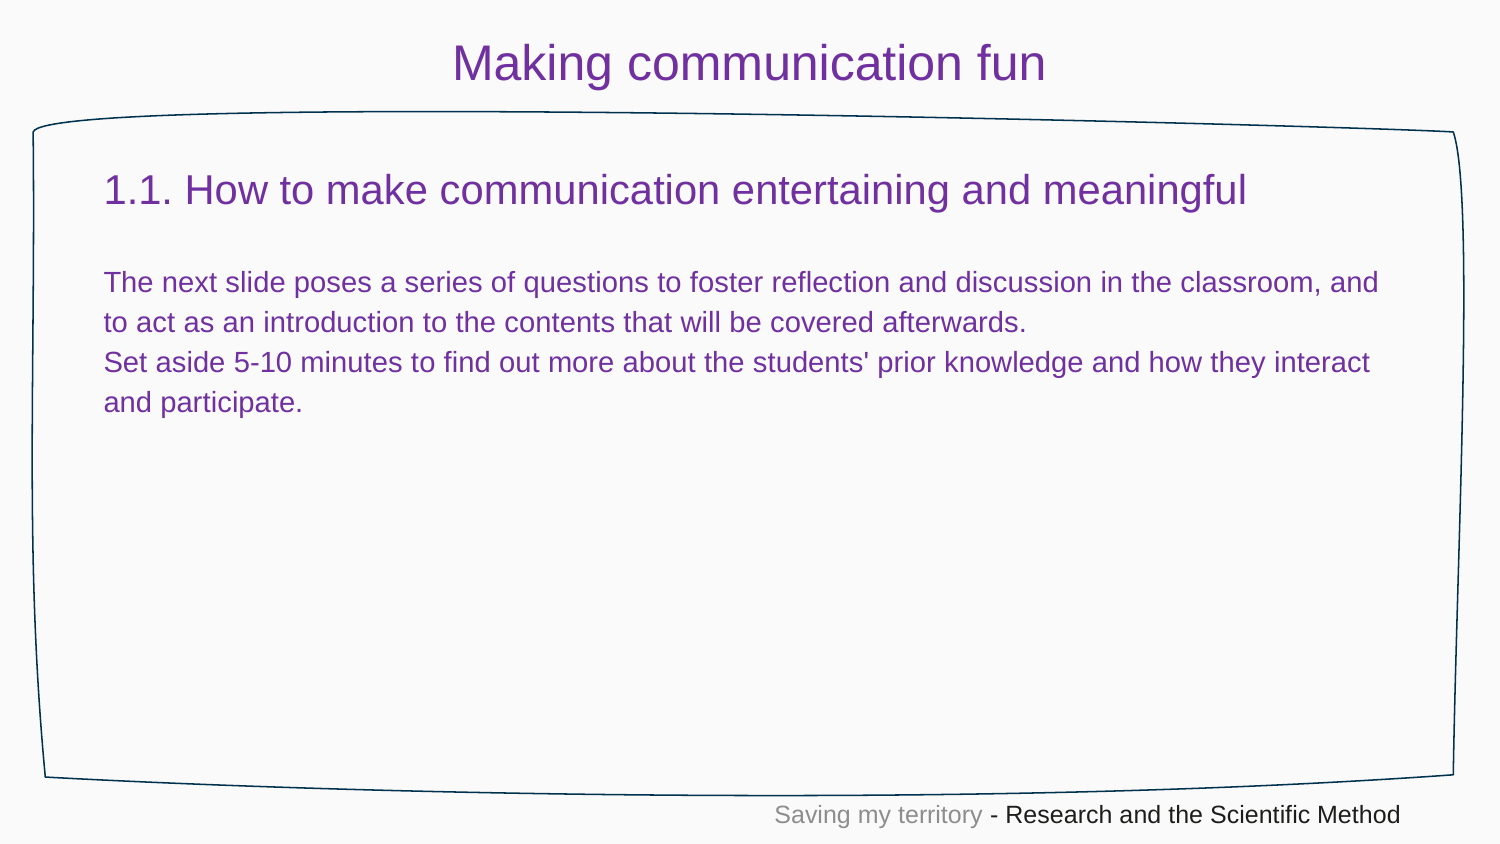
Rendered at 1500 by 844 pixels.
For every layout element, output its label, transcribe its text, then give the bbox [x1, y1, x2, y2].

text_box Saving my territory - Research and the Scientific Method [88, 790, 1417, 844]
text_box [32, 111, 1464, 790]
list The next slide poses a series of questions to foster reflection and discussion in the classroom, and to act as an introduction to the contents that will be covered afterwards. Set aside 5-10 minutes to find out more about the students' prior knowledge and how they interact and participate. [88, 242, 1417, 747]
text_box Making communication fun [0, 20, 1499, 106]
text_box 1.1. How to make communication entertaining and meaningful [88, 147, 1417, 234]
